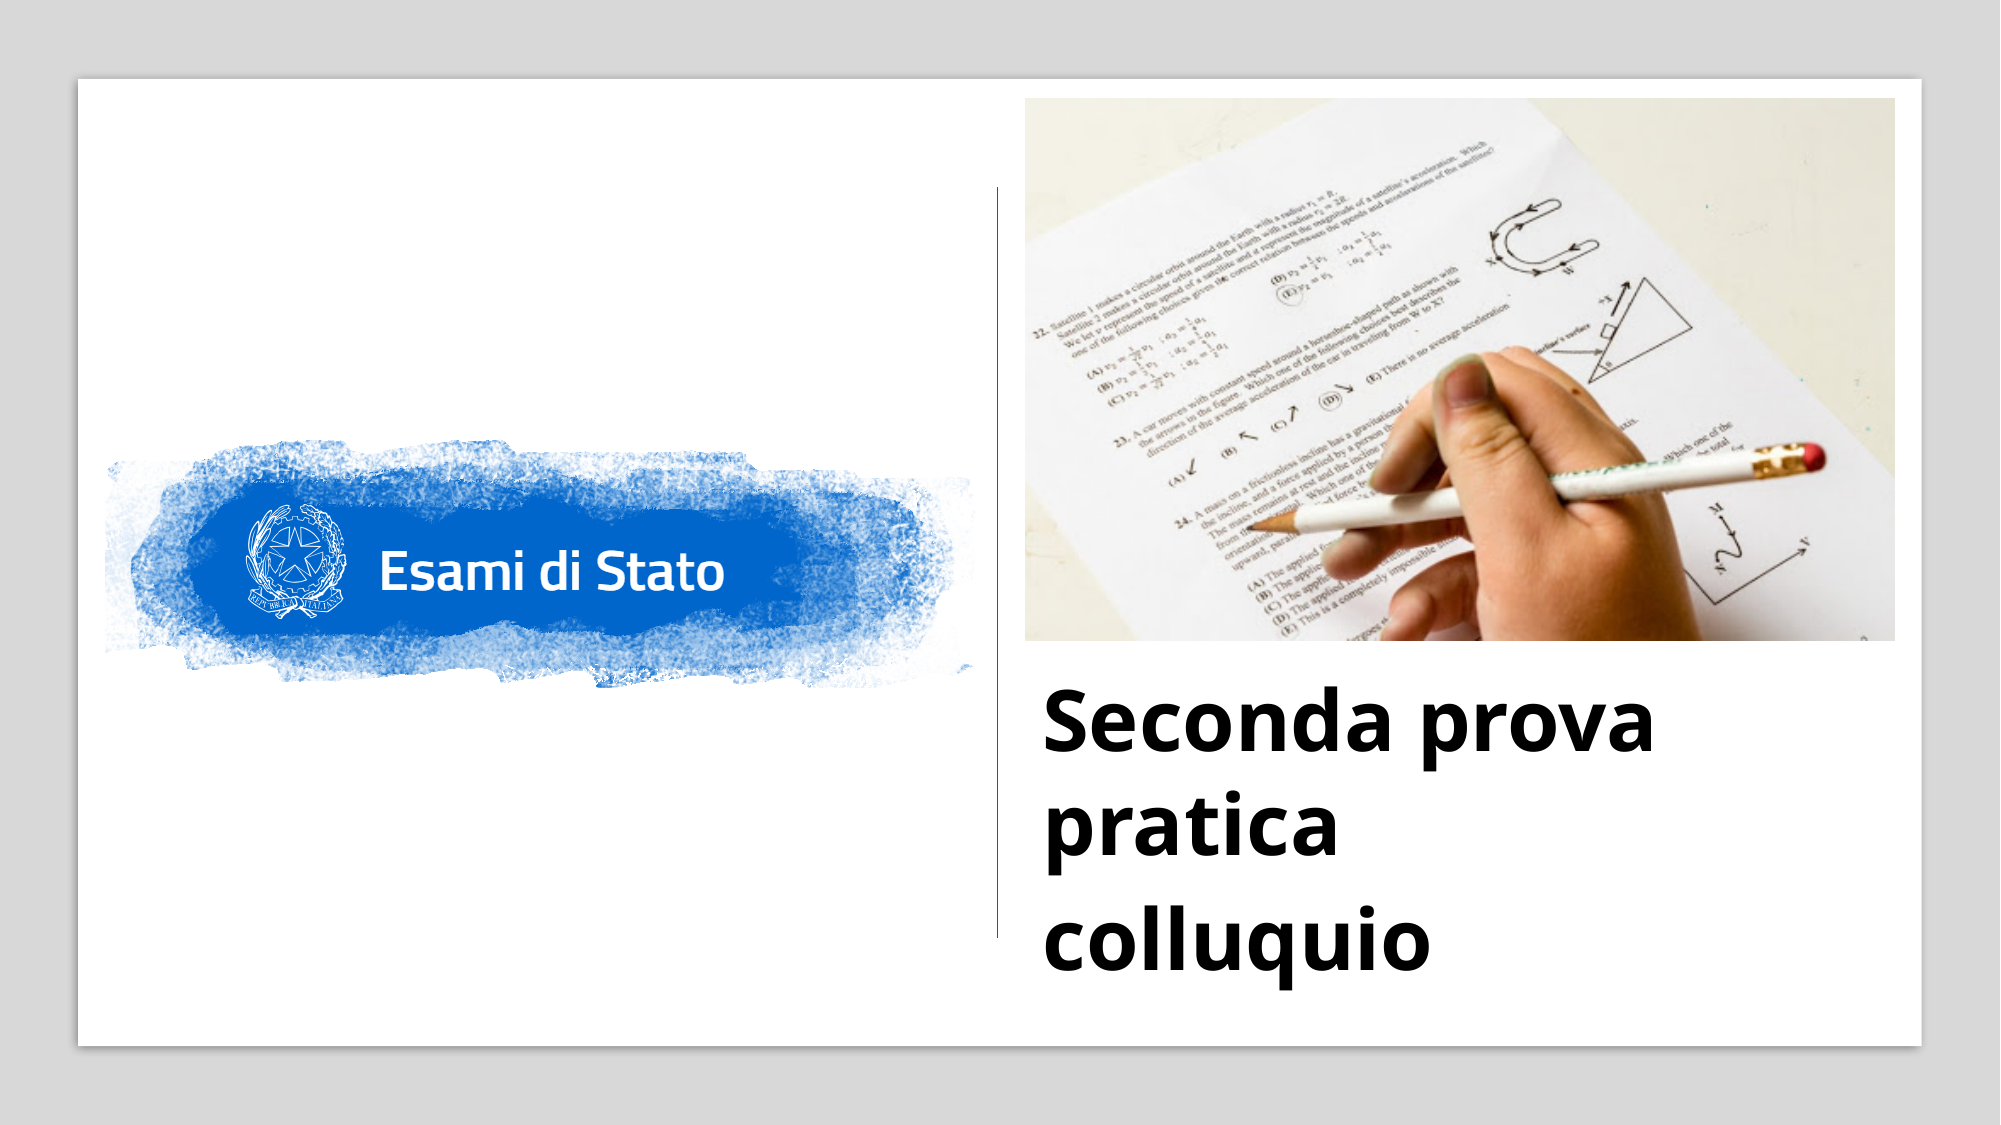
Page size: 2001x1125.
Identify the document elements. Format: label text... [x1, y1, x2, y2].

picture [105, 437, 975, 688]
text_box [77, 78, 1923, 1047]
picture [1025, 98, 1895, 641]
text_box Seconda prova pratica colluquio [1025, 660, 1895, 1002]
text_box [0, 0, 2000, 1125]
